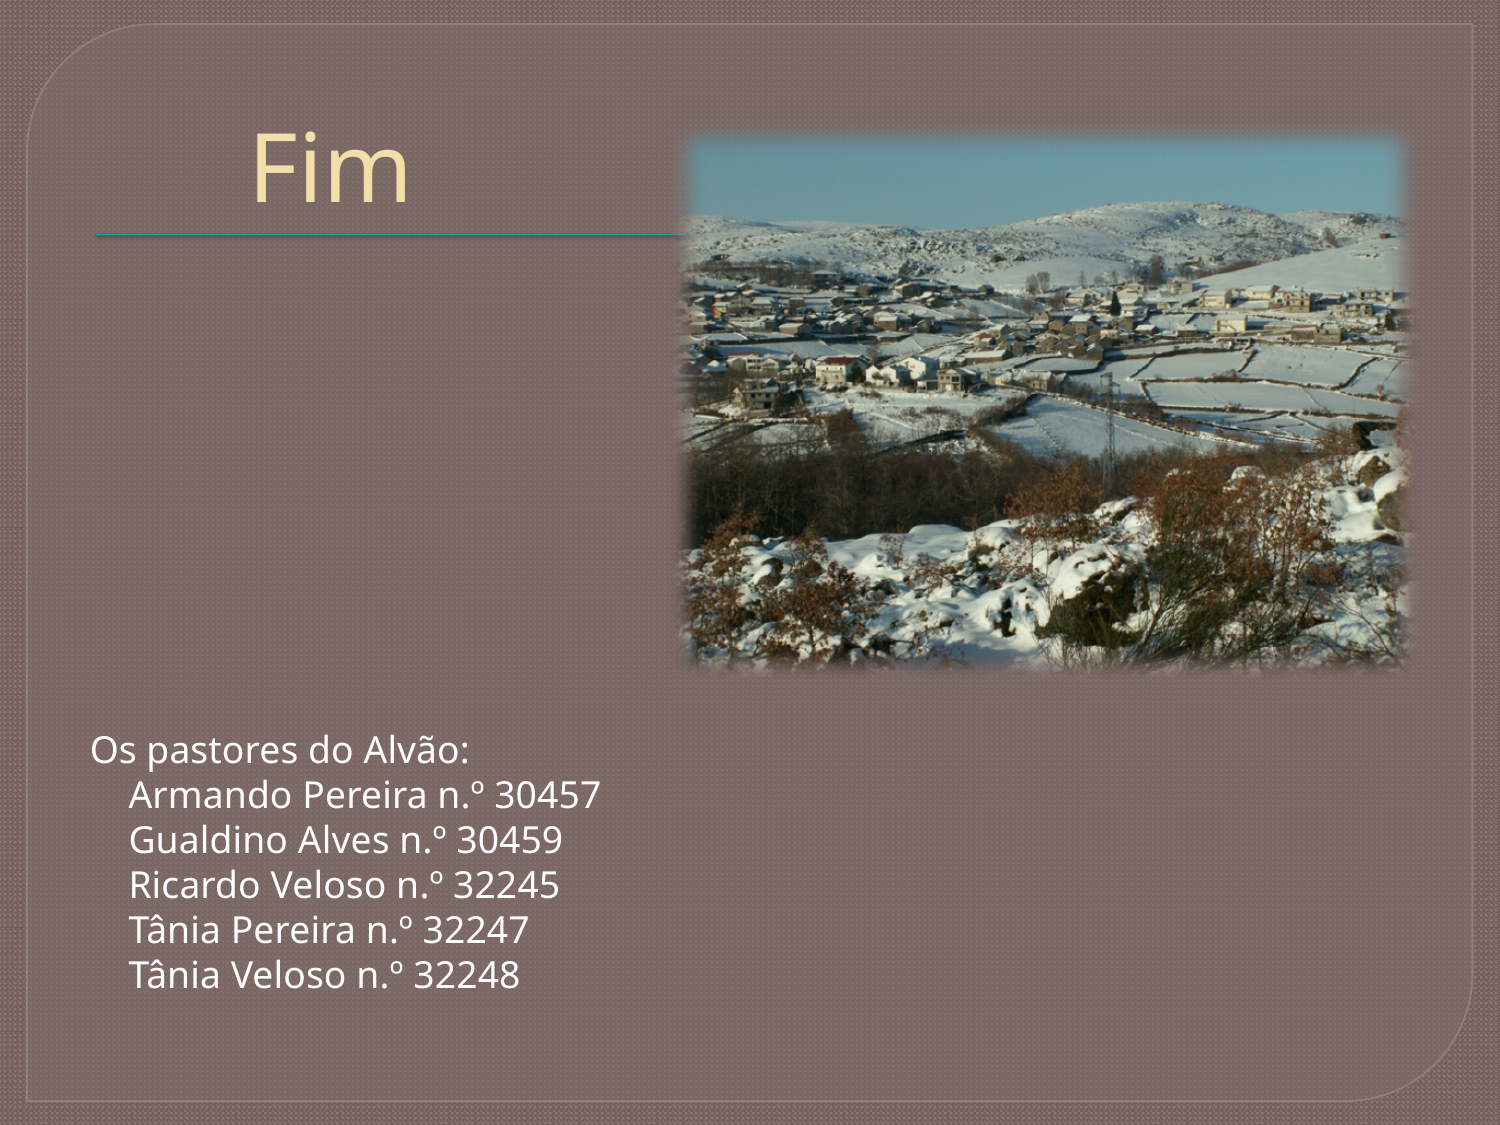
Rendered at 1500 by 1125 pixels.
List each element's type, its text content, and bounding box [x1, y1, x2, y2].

title Fim [75, 41, 1425, 230]
picture [667, 116, 1422, 683]
list Os pastores do Alvão: Armando Pereira n.º 30457 Gualdino Alves n.º 30459 Ricardo Veloso n.º 32245 Tânia Pereira n.º 32247 Tânia Veloso n.º 32248 [75, 270, 1425, 1013]
